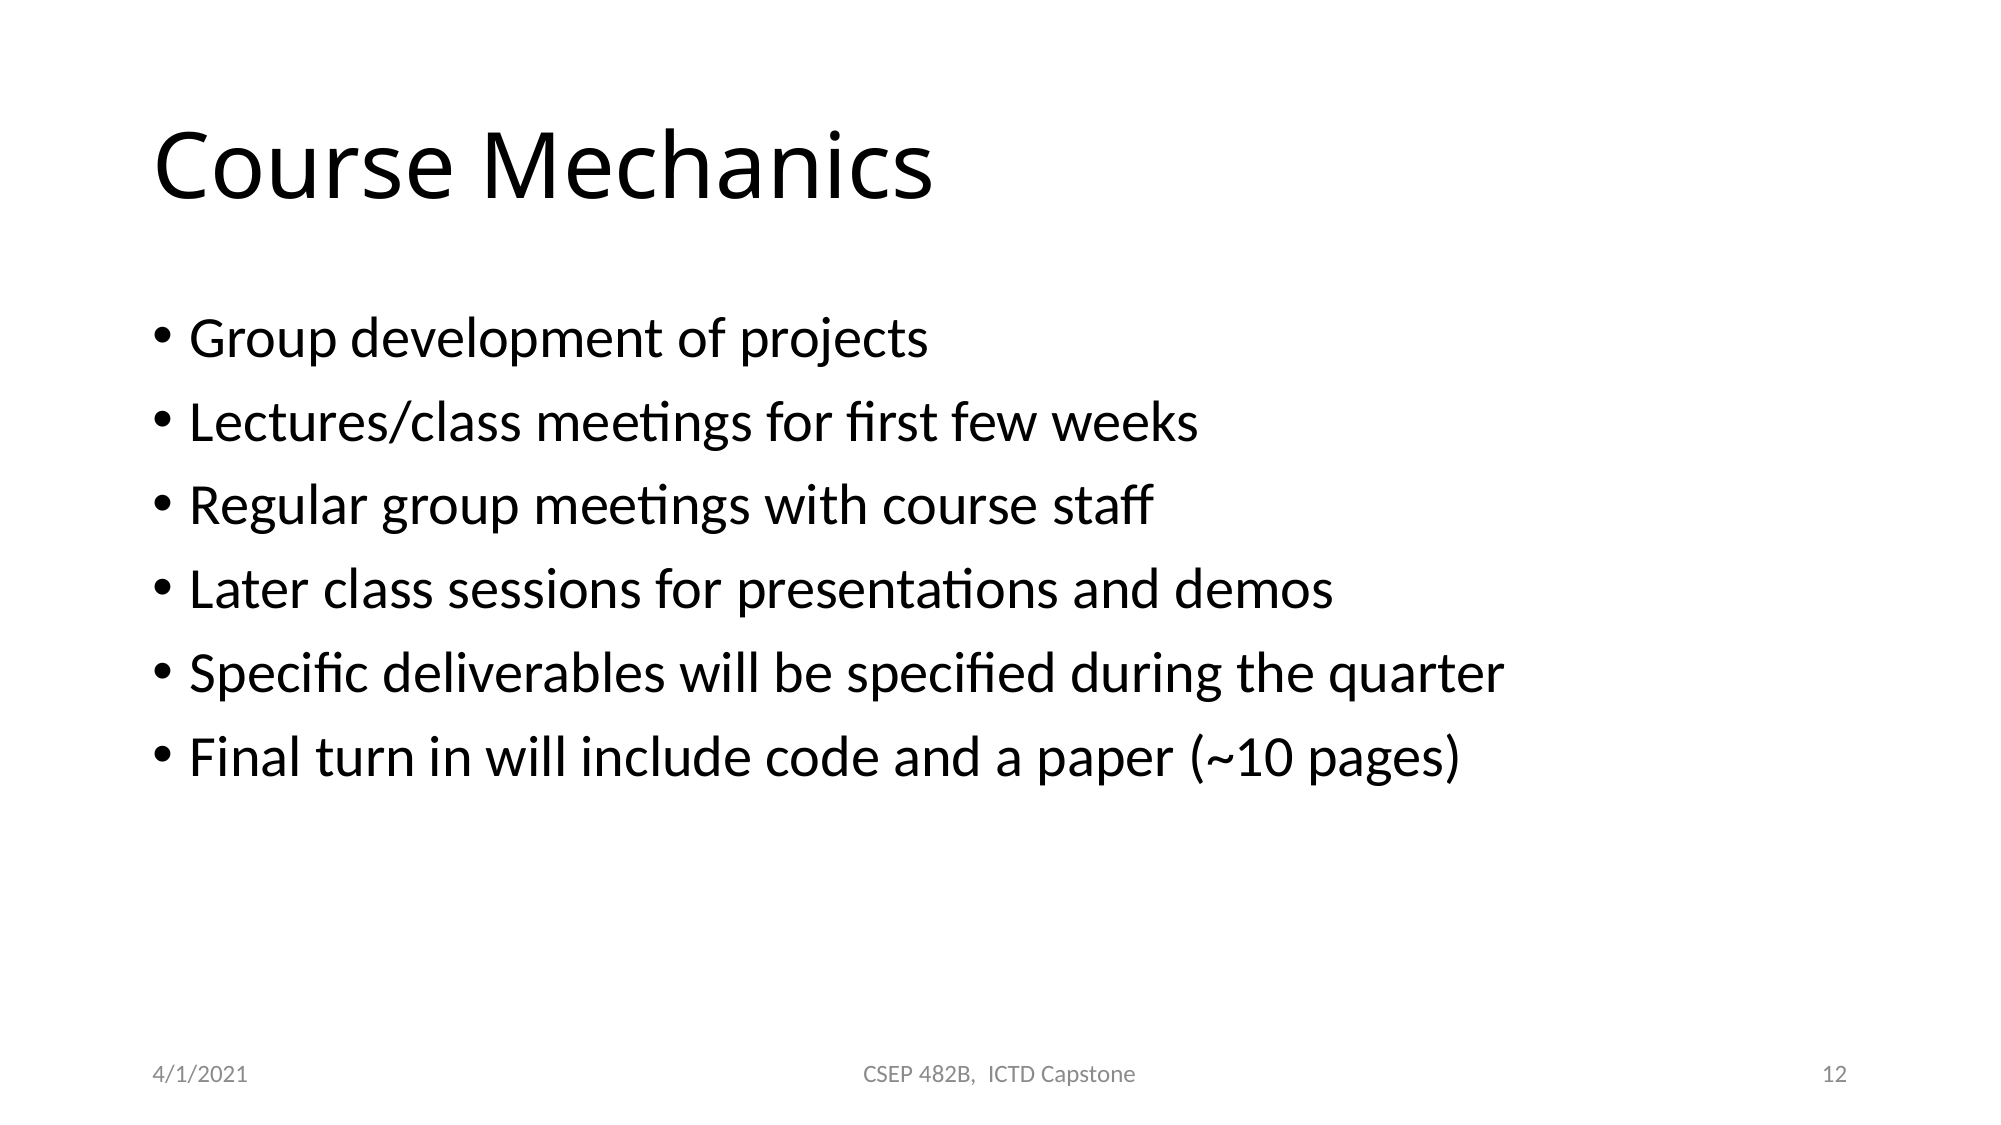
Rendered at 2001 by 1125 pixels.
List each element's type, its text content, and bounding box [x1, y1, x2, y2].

footer CSEP 482B, ICTD Capstone [662, 1042, 1338, 1103]
list Group development of projects Lectures/class meetings for first few weeks Regular group meetings with course staff Later class sessions for presentations and demos Specific deliverables will be specified during the quarter Final turn in will include code and a paper (~10 pages) [137, 299, 1863, 1014]
title Course Mechanics [137, 59, 1863, 278]
slide_number 12 [1412, 1042, 1863, 1103]
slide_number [137, 1042, 588, 1103]
